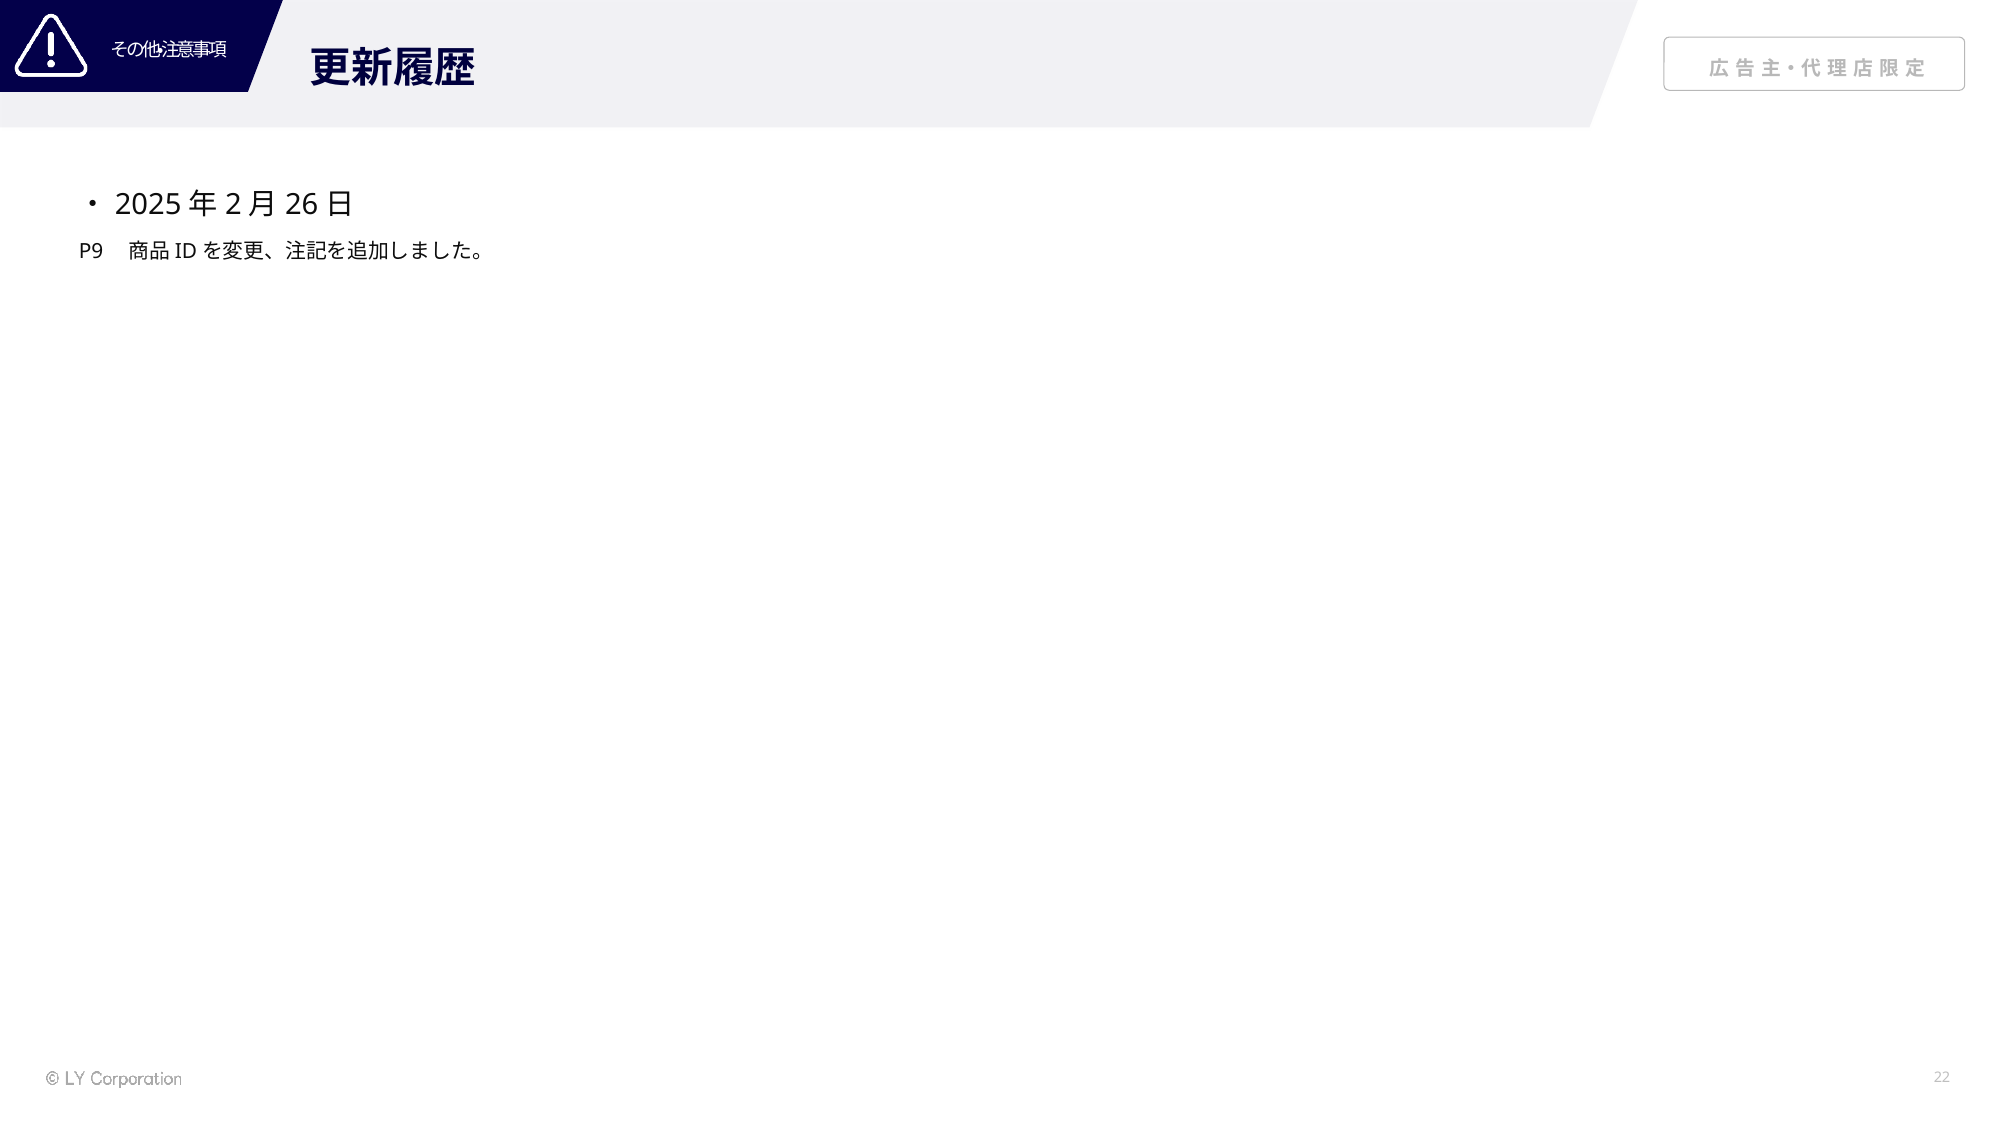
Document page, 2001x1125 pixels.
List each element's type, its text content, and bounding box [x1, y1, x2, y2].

list 更新履歴 [309, 41, 1645, 97]
text_box ・2025年2月26日 P9 商品IDを変更、注記を追加しました。 [78, 178, 1922, 263]
picture [9, 5, 92, 87]
list その他・注意事項 [97, 13, 240, 81]
picture [46, 1071, 181, 1088]
